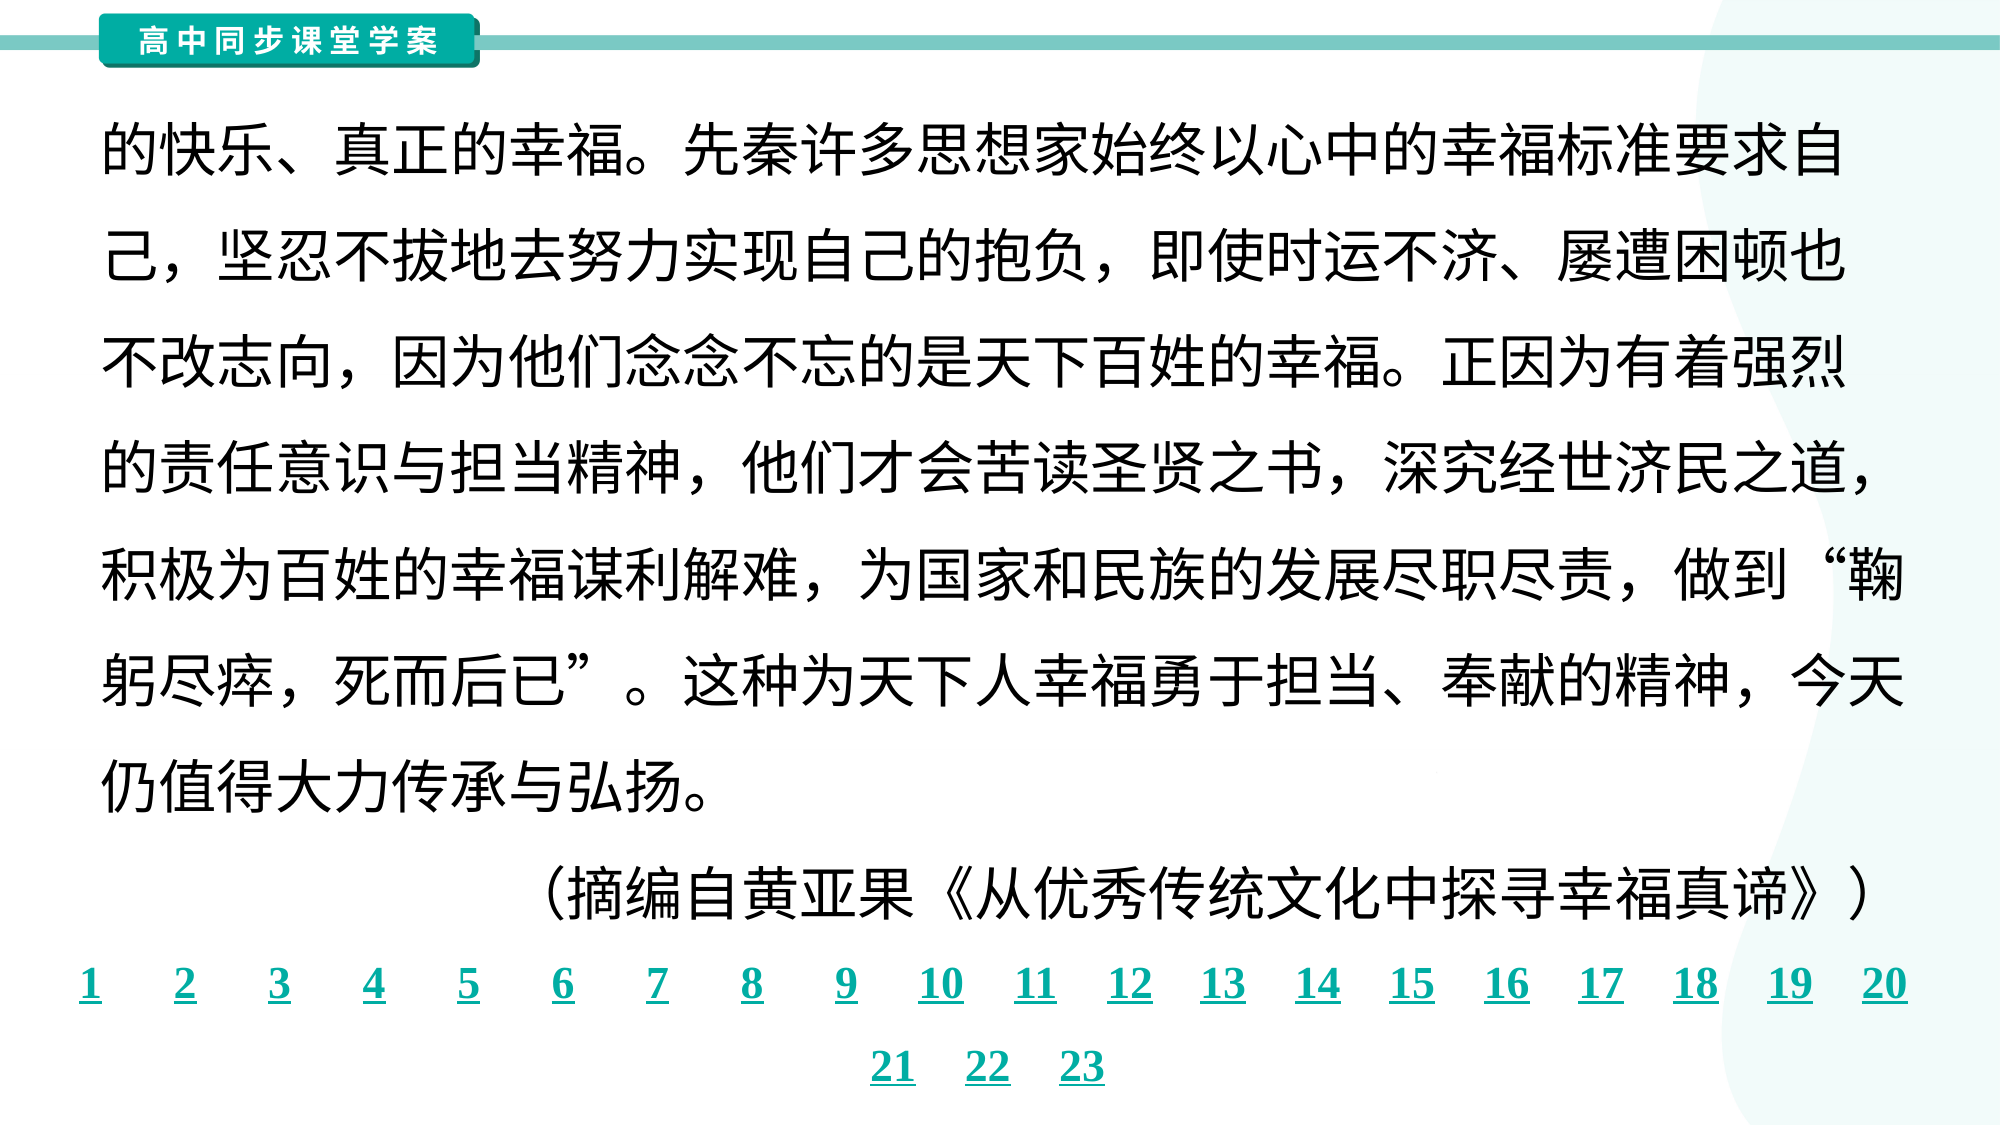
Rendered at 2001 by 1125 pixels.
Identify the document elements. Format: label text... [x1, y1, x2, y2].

picture [0, 0, 2000, 1125]
text_box 的快乐、真正的幸福。先秦许多思想家始终以心中的幸福标准要求自 己，坚忍不拔地去努力实现自己的抱负，即使时运不济、屡遭困顿也 不改志向，因为他们念念不忘的是天下百姓的幸福。正因为有着强烈 的责任意识与担当精神，他们才会苦读圣贤之书，深究经世济民之道， 积极为百姓的幸福谋利解难，为国家和民族的发展尽职尽责，做到“鞠 躬尽瘁，死而后已”。这种为天下人幸福勇于担当、奉献的精神，今天 仍值得大力传承与弘扬。 （摘编自黄亚果《从优秀传统文化中探寻幸福真谛》） [100, 76, 1899, 927]
